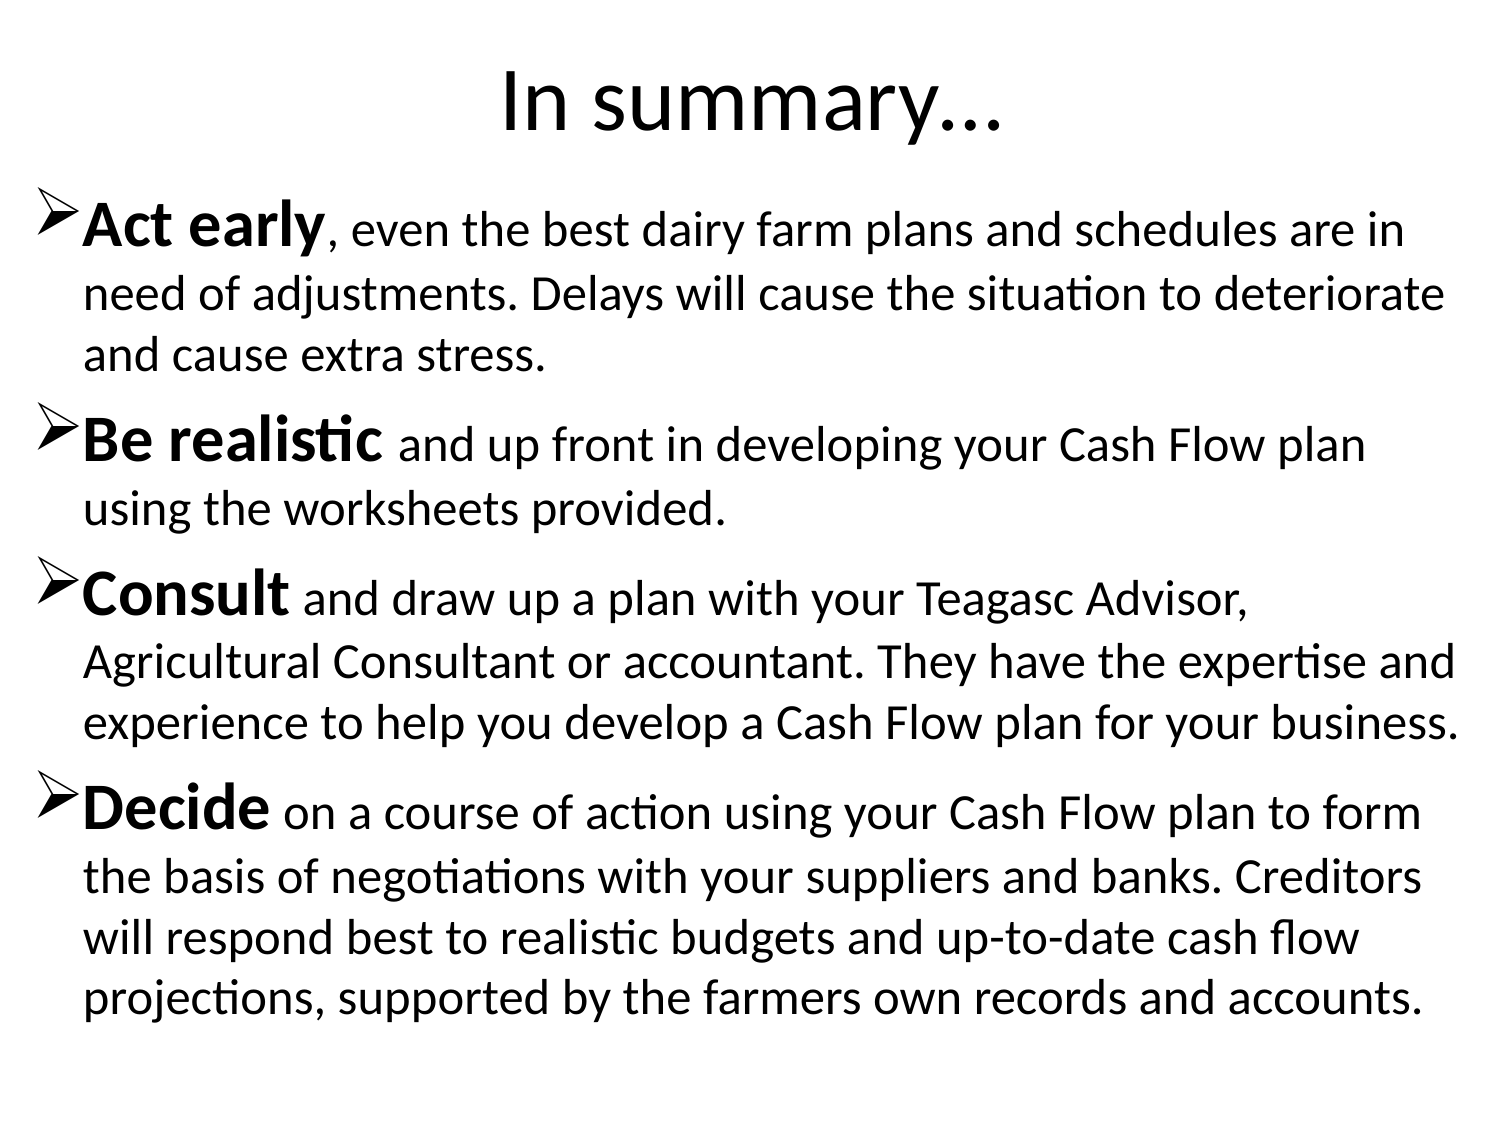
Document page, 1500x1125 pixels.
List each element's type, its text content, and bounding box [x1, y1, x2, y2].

list Act early, even the best dairy farm plans and schedules are in need of adjustments. Delays will cause the situation to deteriorate and cause extra stress. Be realistic and up front in developing your Cash Flow plan using the worksheets provided. Consult and draw up a plan with your Teagasc Advisor, Agricultural Consultant or accountant. They have the expertise and experience to help you develop a Cash Flow plan for your business. Decide on a course of action using your Cash Flow plan to form the basis of negotiations with your suppliers and banks. Creditors will respond best to realistic budgets and up-to-date cash flow projections, supported by the farmers own records and accounts. [17, 172, 1483, 1125]
title In summary… [76, 0, 1427, 172]
